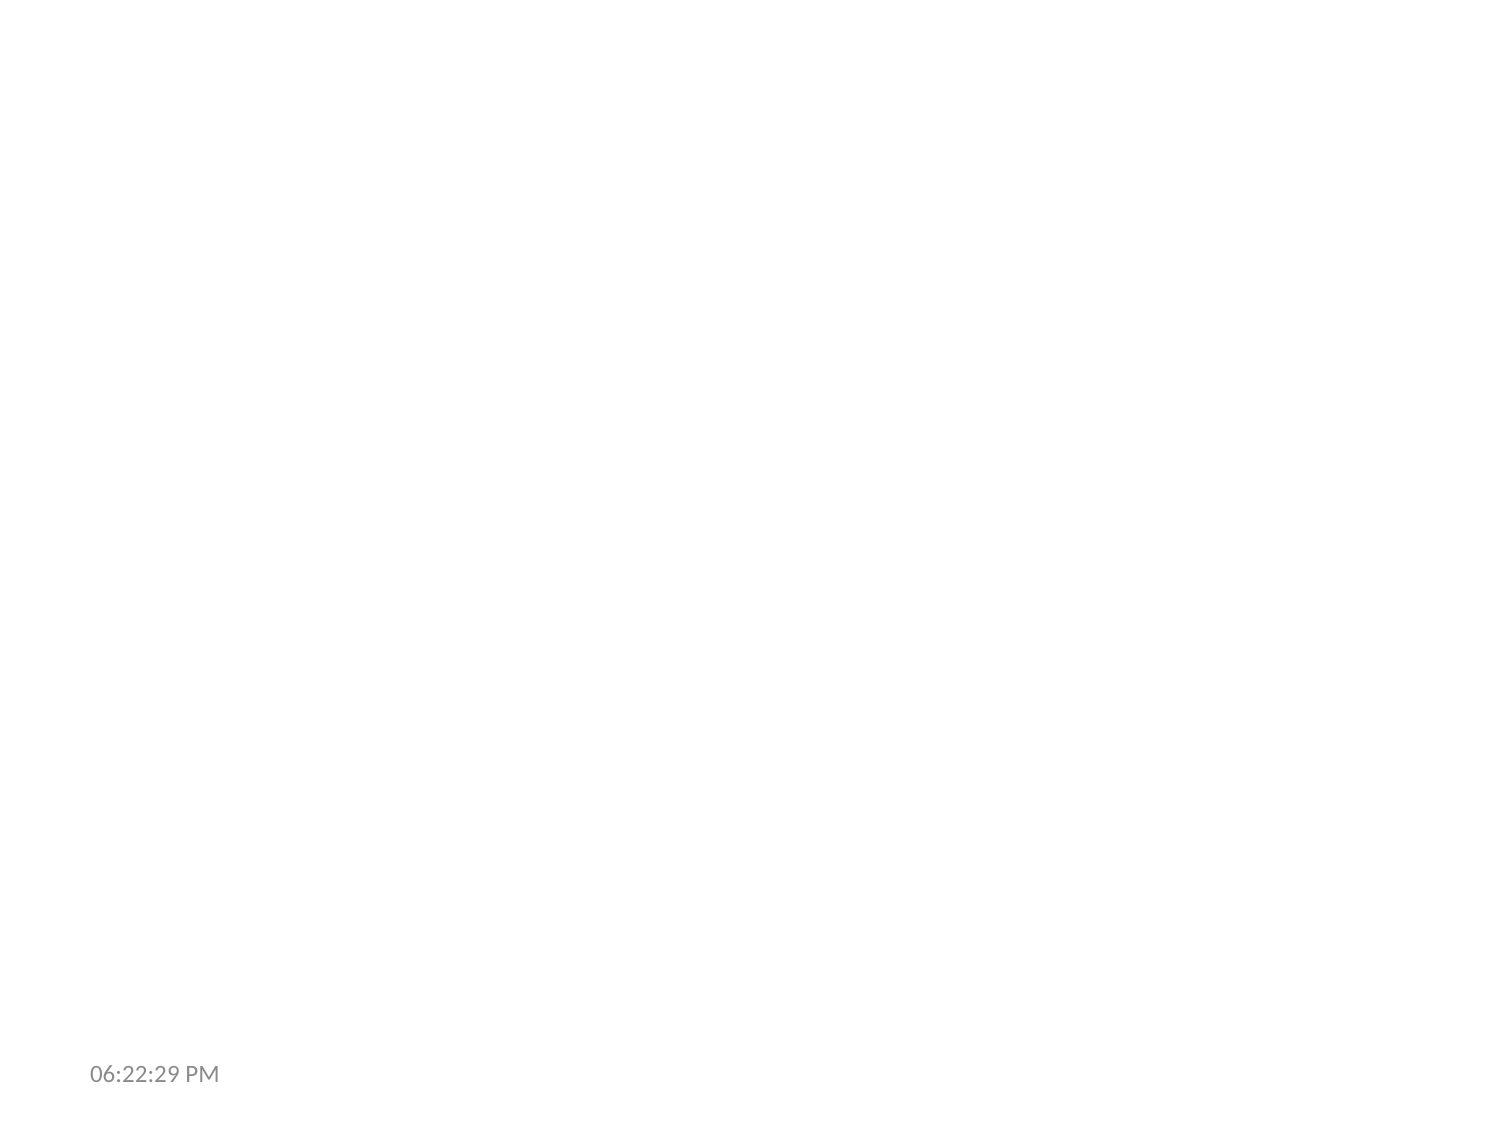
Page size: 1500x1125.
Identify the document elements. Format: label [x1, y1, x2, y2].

slide_number [75, 1042, 425, 1103]
